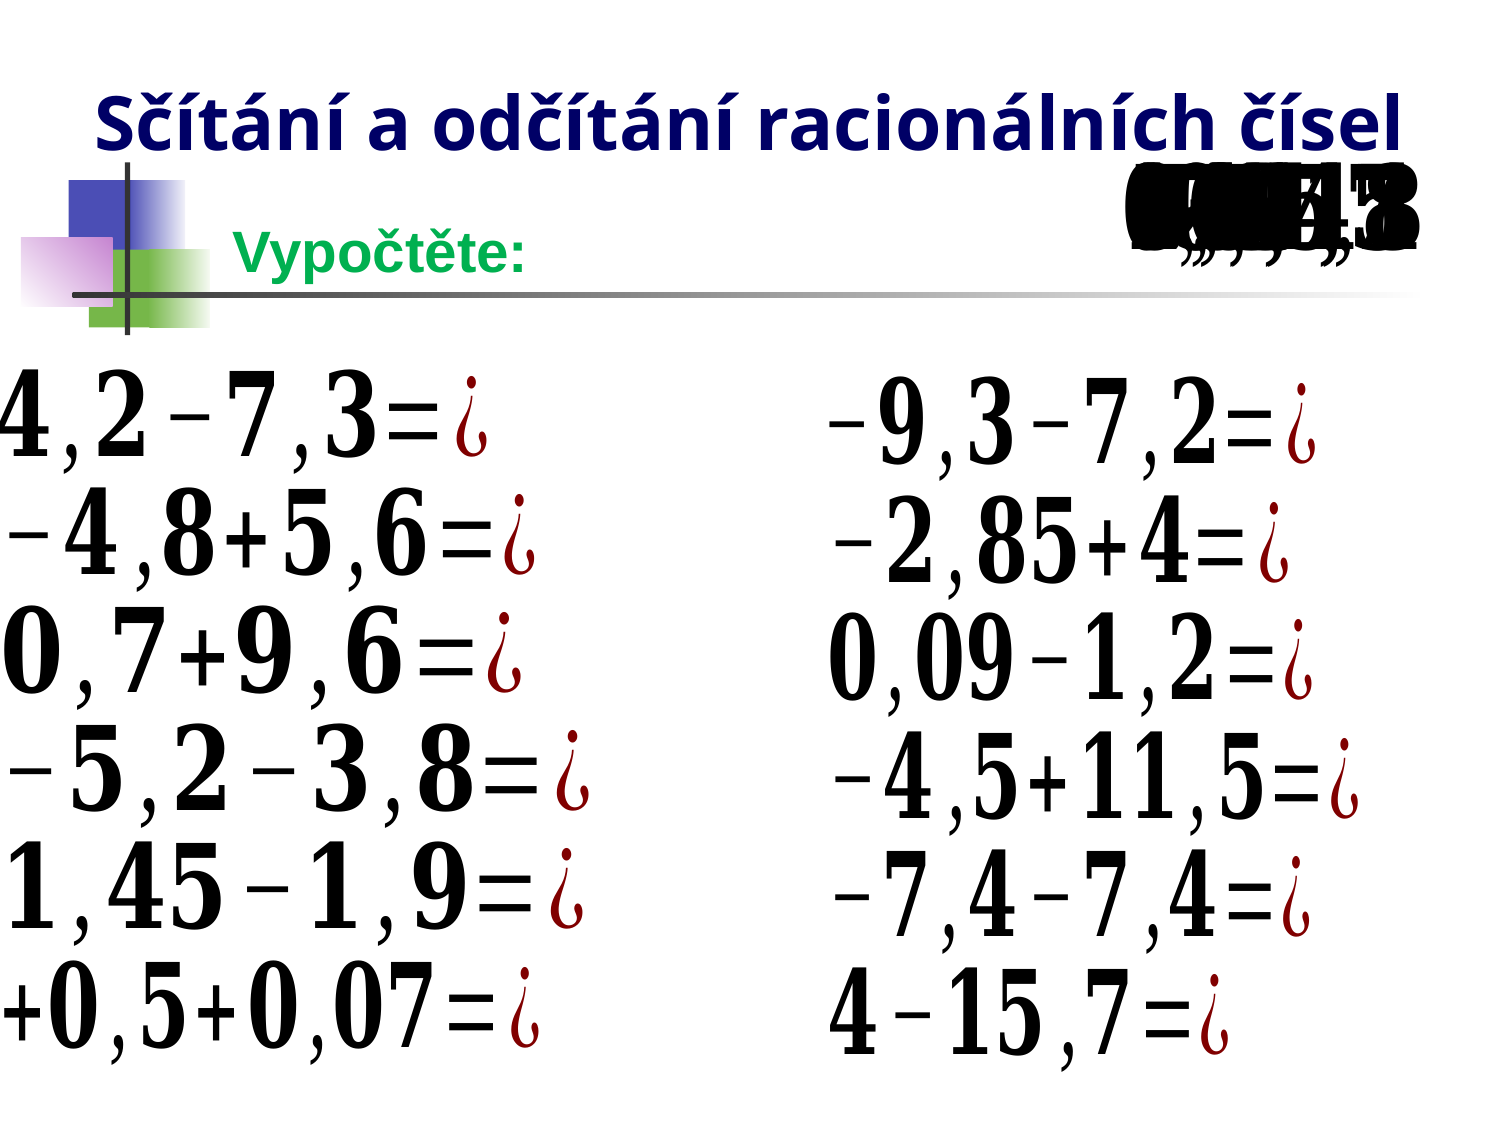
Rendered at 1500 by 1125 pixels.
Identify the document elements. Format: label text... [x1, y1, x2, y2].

text_box Vypočtěte: [217, 207, 1392, 292]
title Sčítání a odčítání racionálních čísel [0, 63, 1500, 173]
